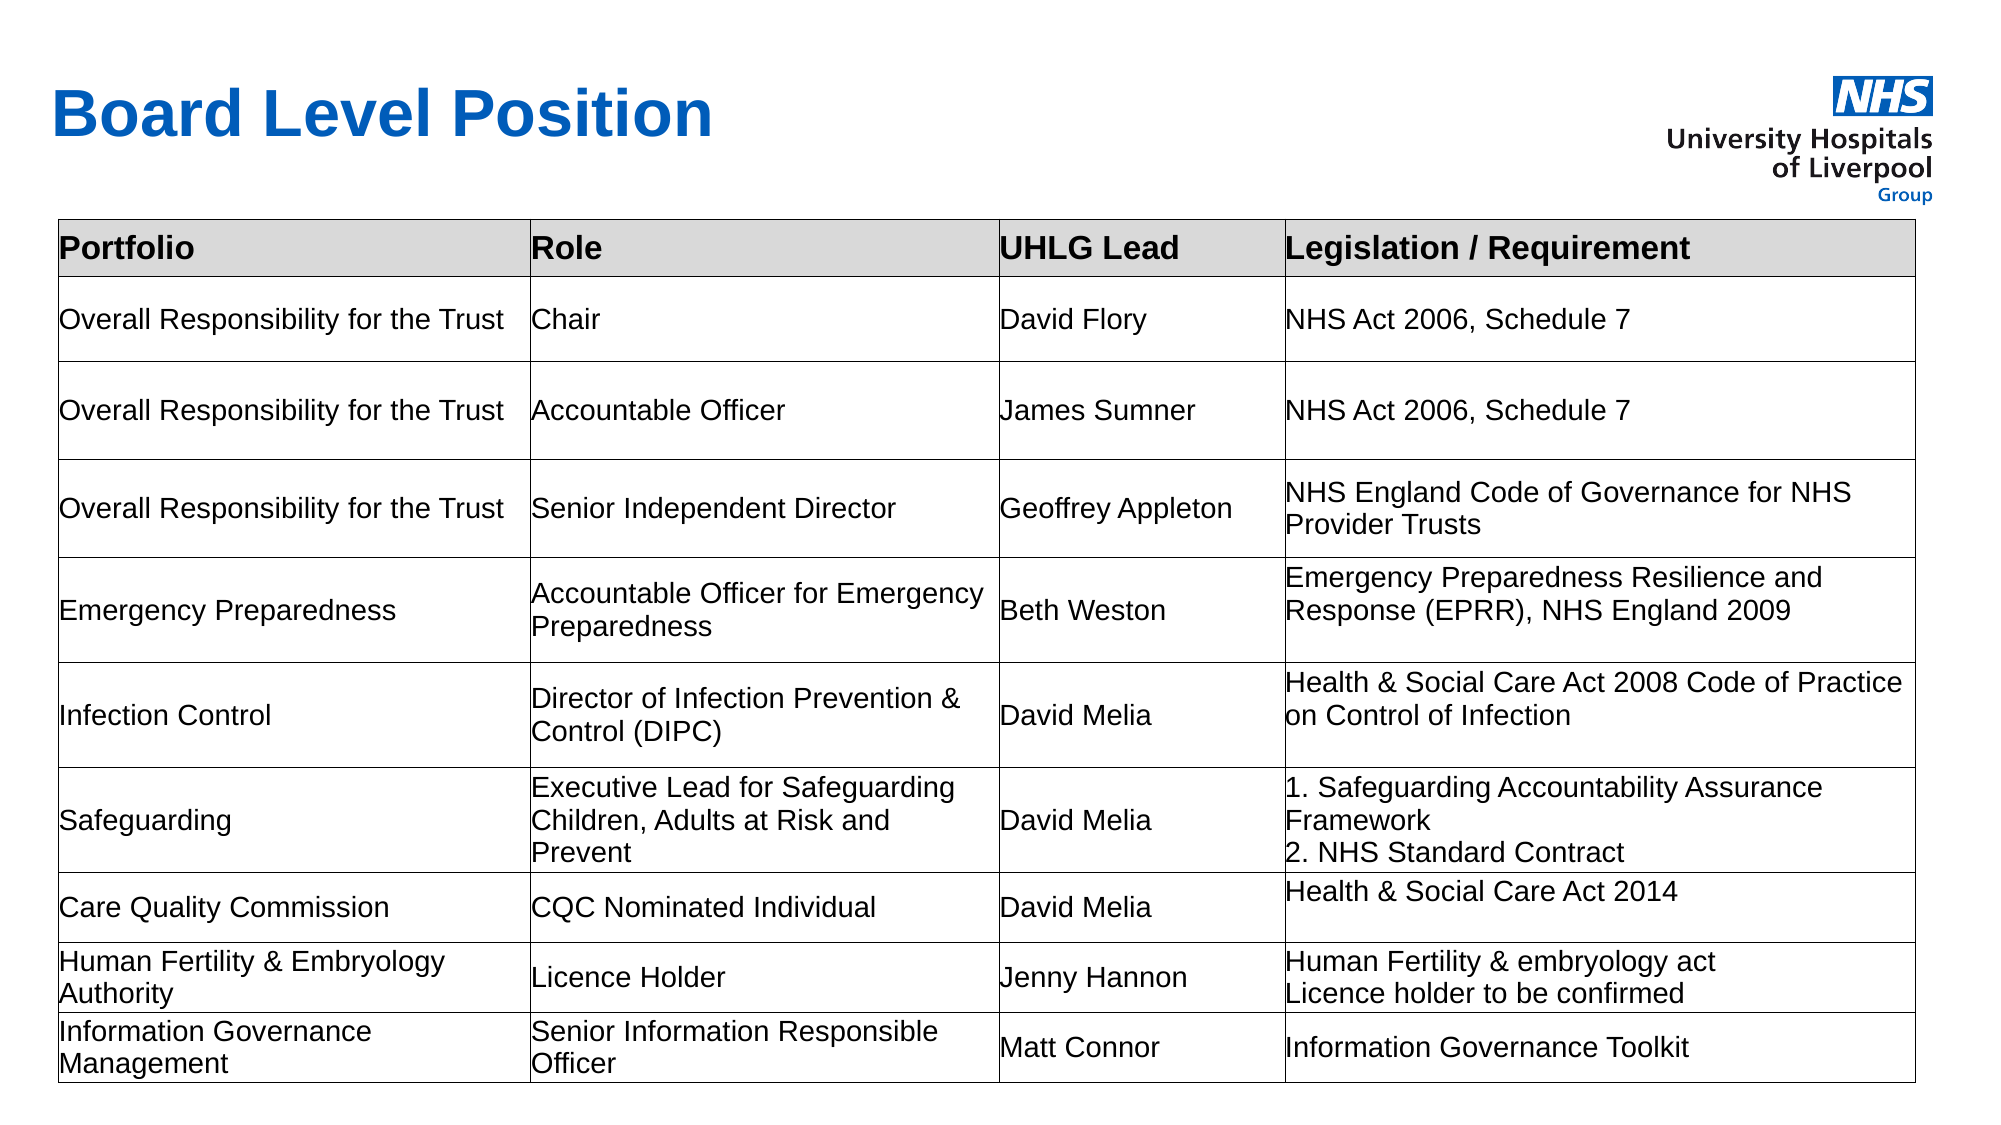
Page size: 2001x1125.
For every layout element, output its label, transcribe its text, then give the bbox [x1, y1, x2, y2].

table_header Role [531, 220, 999, 276]
table_cell David Melia [1000, 663, 1285, 767]
table_cell Infection Control [59, 663, 530, 767]
table_cell David Melia [1000, 768, 1285, 872]
text_box Board Level Position [36, 54, 1507, 165]
table_header UHLG Lead [1000, 220, 1285, 276]
table_cell Safeguarding [59, 768, 530, 872]
table_cell Geoffrey Appleton [1000, 460, 1285, 557]
table_header Portfolio [59, 220, 530, 276]
table_cell Human Fertility & Embryology Authority [59, 943, 530, 1012]
table_cell Emergency Preparedness [59, 558, 530, 662]
table_cell NHS Act 2006, Schedule 7 [1286, 277, 1915, 361]
table_cell Information Governance Toolkit [1286, 1013, 1915, 1082]
table_cell Overall Responsibility for the Trust [59, 460, 530, 557]
table_cell Overall Responsibility for the Trust [59, 277, 530, 361]
table_cell Health & Social Care Act 2008 Code of Practice on Control of Infection [1286, 663, 1915, 767]
table_cell Emergency Preparedness Resilience and Response (EPRR), NHS England 2009 [1286, 558, 1915, 662]
table_cell Licence Holder [531, 943, 999, 1012]
table_cell Human Fertility & embryology act Licence holder to be confirmed [1286, 943, 1915, 1012]
table_cell James Sumner [1000, 362, 1285, 459]
table_header Legislation / Requirement [1286, 220, 1915, 276]
table_cell Senior Information Responsible Officer [531, 1013, 999, 1082]
table_cell Information Governance Management [59, 1013, 530, 1082]
table_cell NHS Act 2006, Schedule 7 [1286, 362, 1915, 459]
table_cell 1. Safeguarding Accountability Assurance Framework 2. NHS Standard Contract [1286, 768, 1915, 872]
table_cell Director of Infection Prevention & Control (DIPC) [531, 663, 999, 767]
table_cell Accountable Officer [531, 362, 999, 459]
table_cell David Flory [1000, 277, 1285, 361]
table_cell Accountable Officer for Emergency Preparedness [531, 558, 999, 662]
table_cell David Melia [1000, 873, 1285, 942]
picture [1601, 0, 2000, 282]
table_cell Care Quality Commission [59, 873, 530, 942]
table_cell Senior Independent Director [531, 460, 999, 557]
table_cell Beth Weston [1000, 558, 1285, 662]
table_cell Health & Social Care Act 2014 [1286, 873, 1915, 942]
table_cell Jenny Hannon [1000, 943, 1285, 1012]
table_cell CQC Nominated Individual [531, 873, 999, 942]
table_cell Overall Responsibility for the Trust [59, 362, 530, 459]
table_cell Executive Lead for Safeguarding Children, Adults at Risk and Prevent [531, 768, 999, 872]
table_cell Matt Connor [1000, 1013, 1285, 1082]
table_cell NHS England Code of Governance for NHS Provider Trusts [1286, 460, 1915, 557]
table_cell Chair [531, 277, 999, 361]
